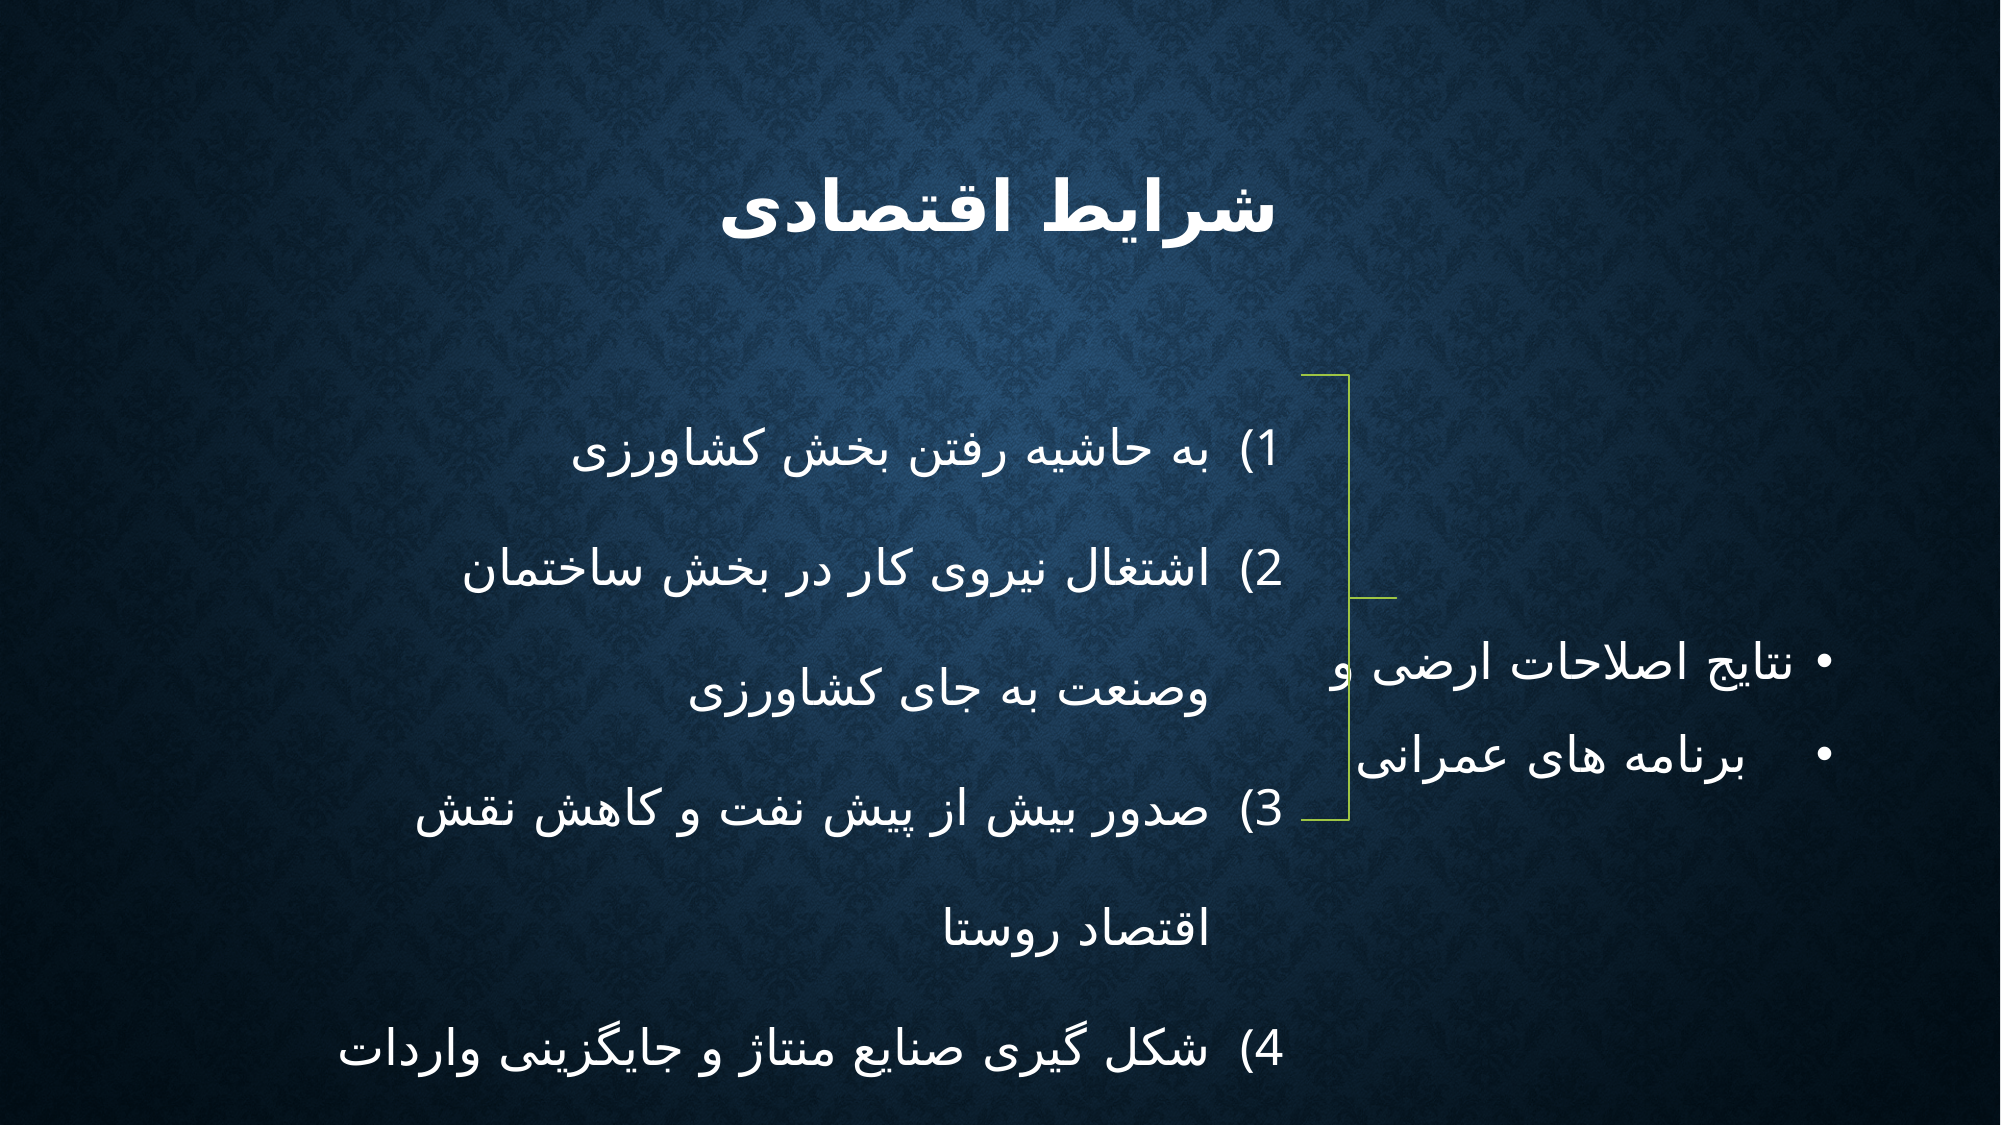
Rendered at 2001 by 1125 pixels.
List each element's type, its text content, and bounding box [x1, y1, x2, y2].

list نتایج اصلاحات ارضی و برنامه های عمرانی [149, 343, 1849, 950]
text_box به حاشیه رفتن بخش کشاورزی اشتغال نیروی کار در بخش ساختمان وصنعت به جای کشاورزی صدور بیش از پیش نفت و کاهش نقش اقتصاد روستا شکل گیری صنایع منتاژ و جایگزینی واردات [319, 347, 1302, 1083]
text_box [1302, 374, 1398, 821]
title شرایط اقتصادی [149, 99, 1849, 318]
